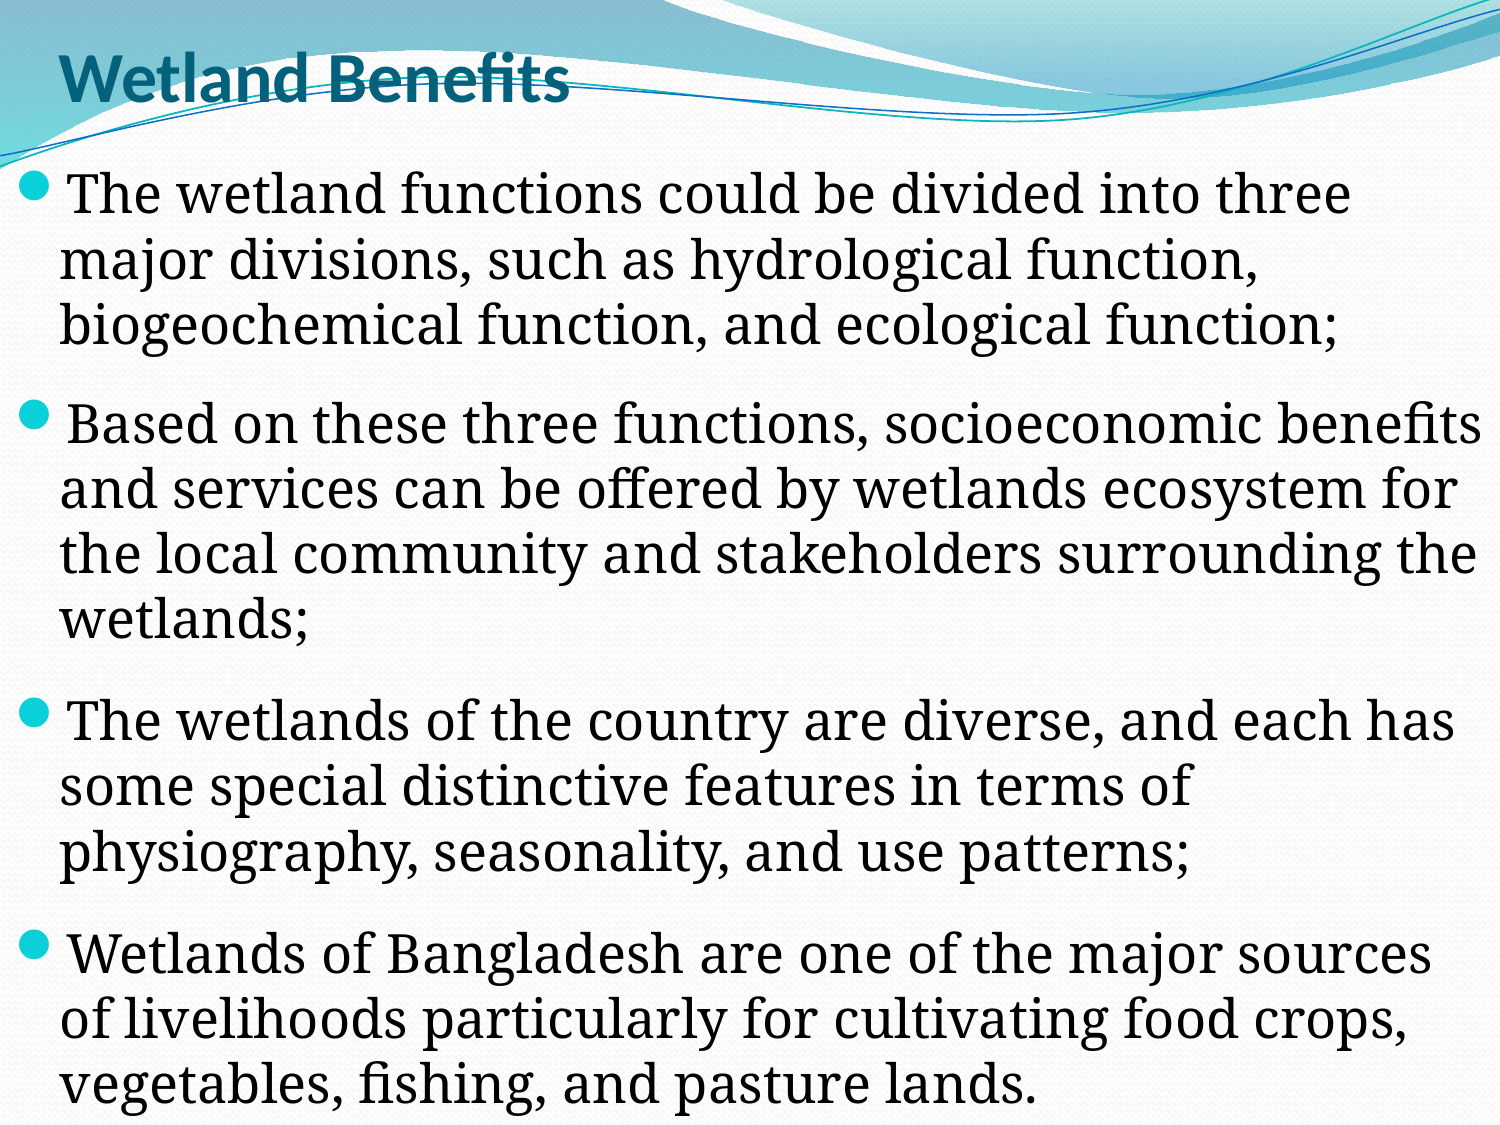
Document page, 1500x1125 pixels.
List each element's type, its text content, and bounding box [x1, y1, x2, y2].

list The wetland functions could be divided into three major divisions, such as hydrological function, biogeochemical function, and ecological function; Based on these three functions, socioeconomic benefits and services can be offered by wetlands ecosystem for the local community and stakeholders surrounding the wetlands; The wetlands of the country are diverse, and each has some special distinctive features in terms of physiography, seasonality, and use patterns; Wetlands of Bangladesh are one of the major sources of livelihoods particularly for cultivating food crops, vegetables, fishing, and pasture lands. [0, 152, 1500, 1125]
title Wetland Benefits [58, 23, 1409, 118]
